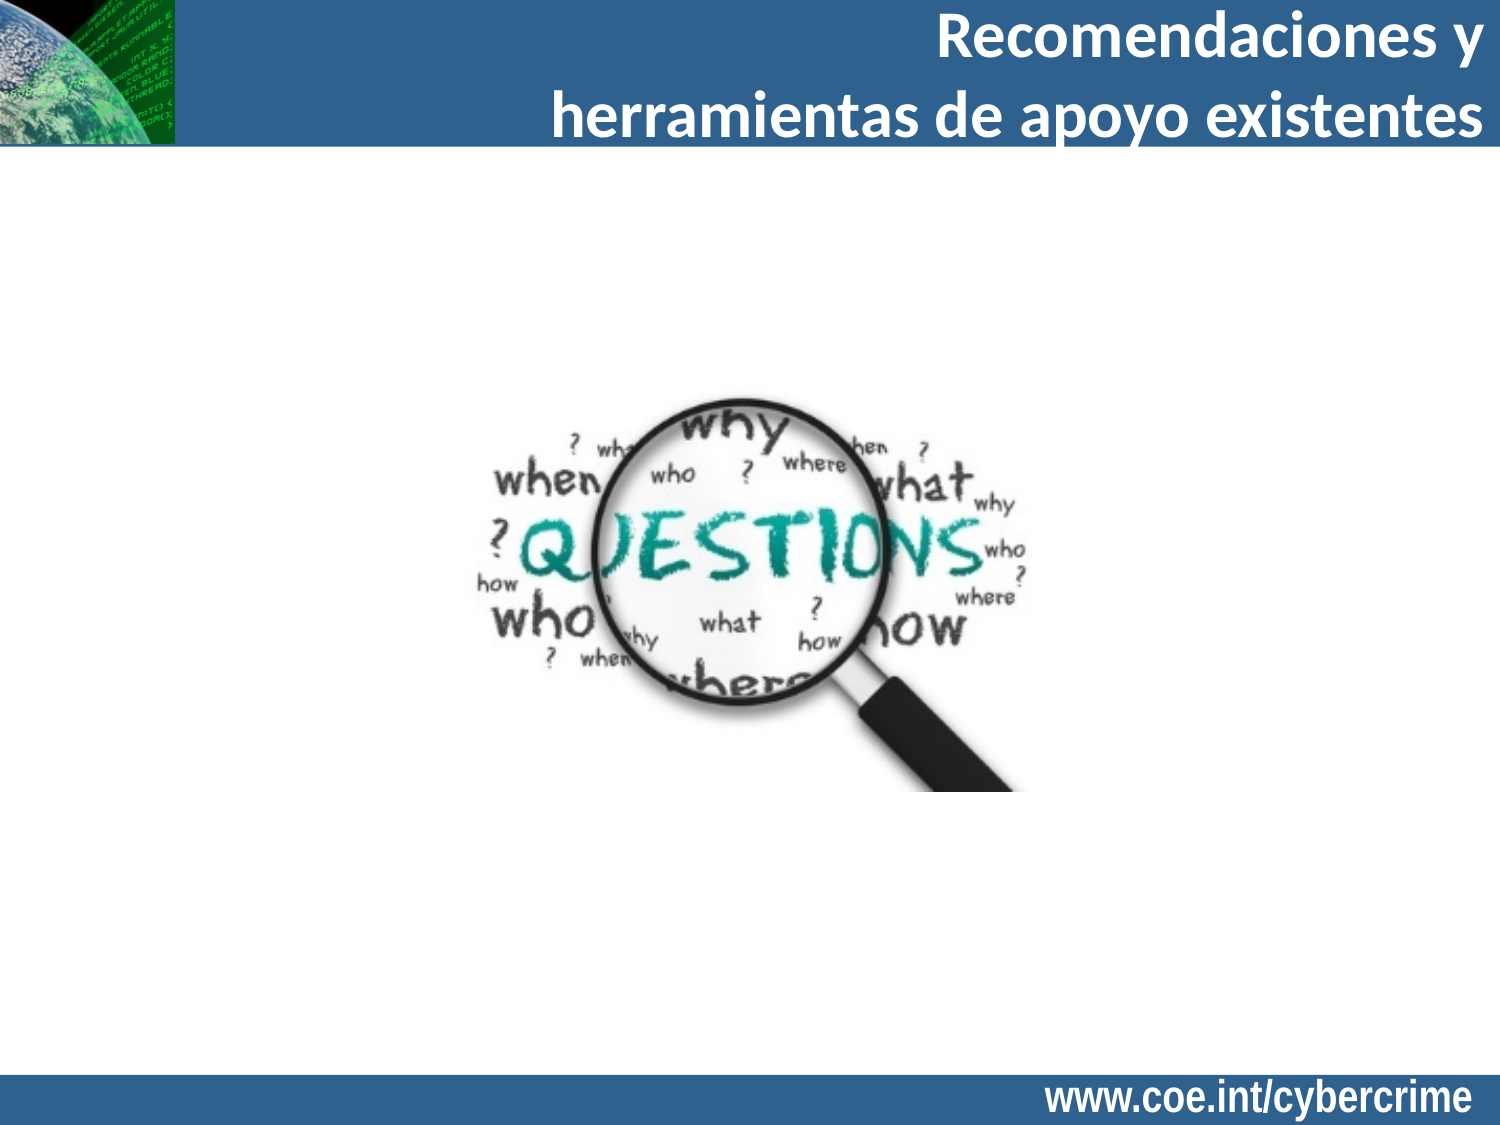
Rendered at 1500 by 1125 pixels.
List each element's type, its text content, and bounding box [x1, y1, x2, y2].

text_box www.coe.int/cybercrime [1030, 1059, 1500, 1125]
picture [0, 0, 175, 144]
text_box Recomendaciones y herramientas de apoyo existentes [177, 0, 1500, 149]
picture [443, 332, 1057, 793]
text_box [0, 1073, 1030, 1125]
